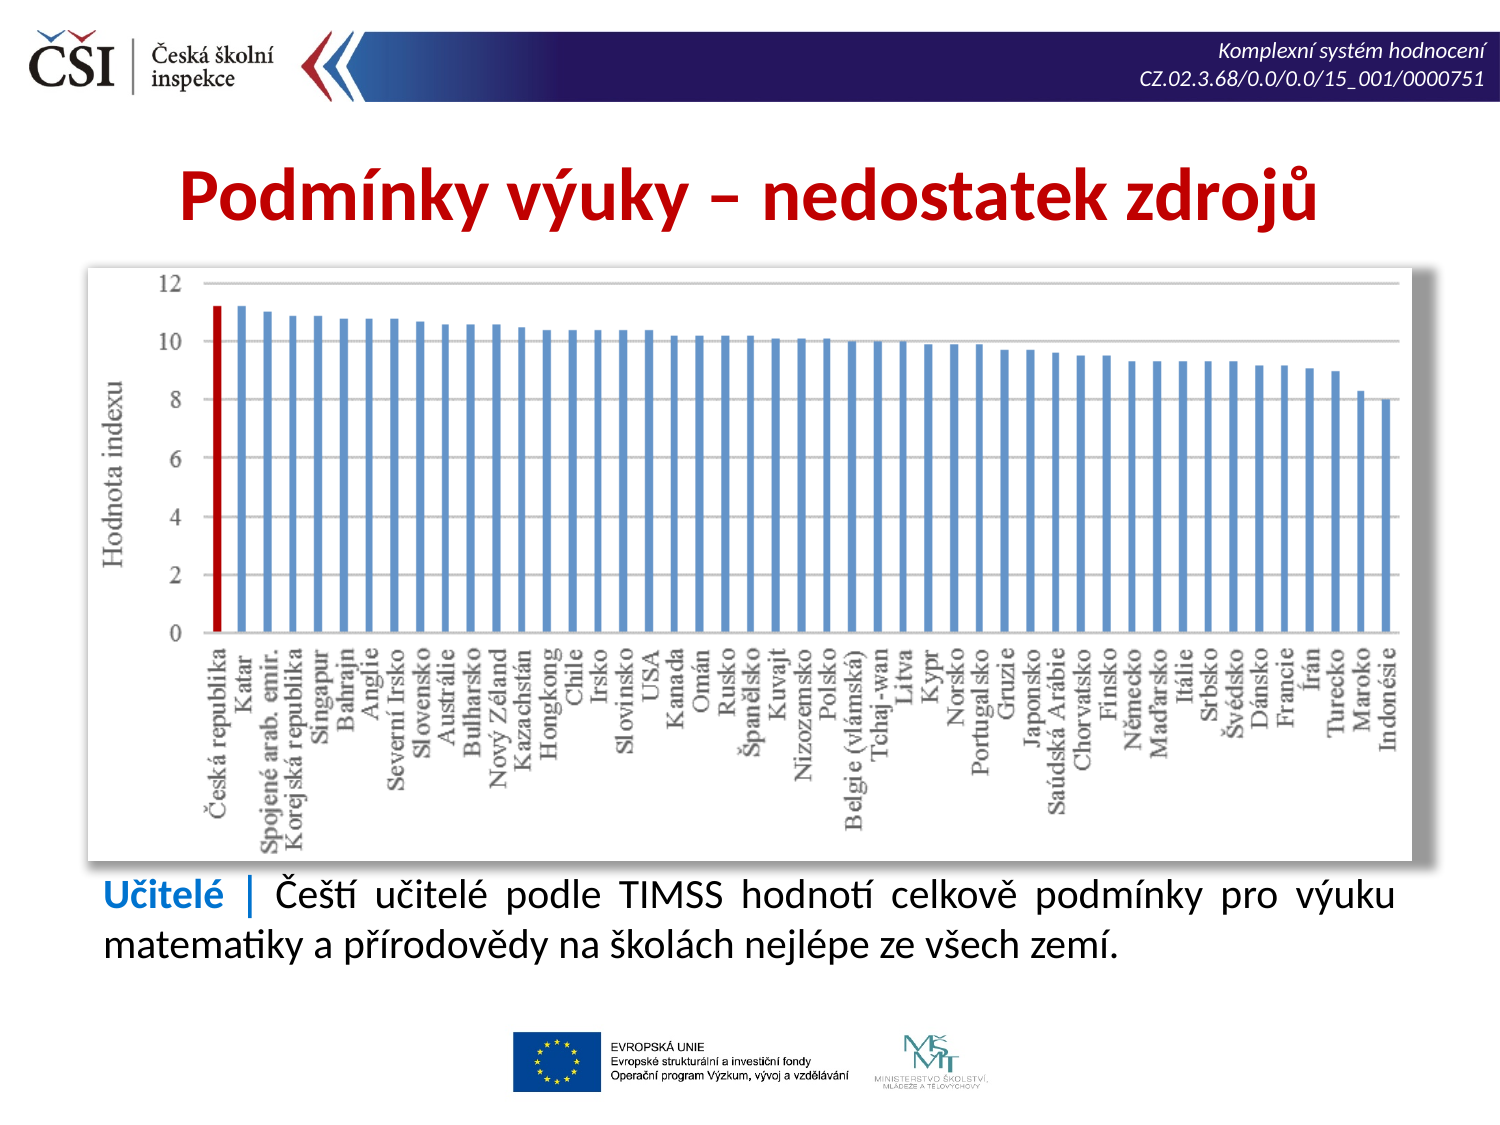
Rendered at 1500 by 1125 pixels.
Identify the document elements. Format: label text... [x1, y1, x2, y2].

text_box Učitelé  Čeští učitelé podle TIMSS hodnotí celkově podmínky pro výuku matematiky a přírodovědy na školách nejlépe ze všech zemí. [88, 869, 1412, 988]
picture [483, 1002, 1017, 1121]
picture [29, 30, 1500, 102]
list Podmínky výuky – nedostatek zdrojů [29, 113, 1471, 268]
picture [87, 268, 1412, 861]
